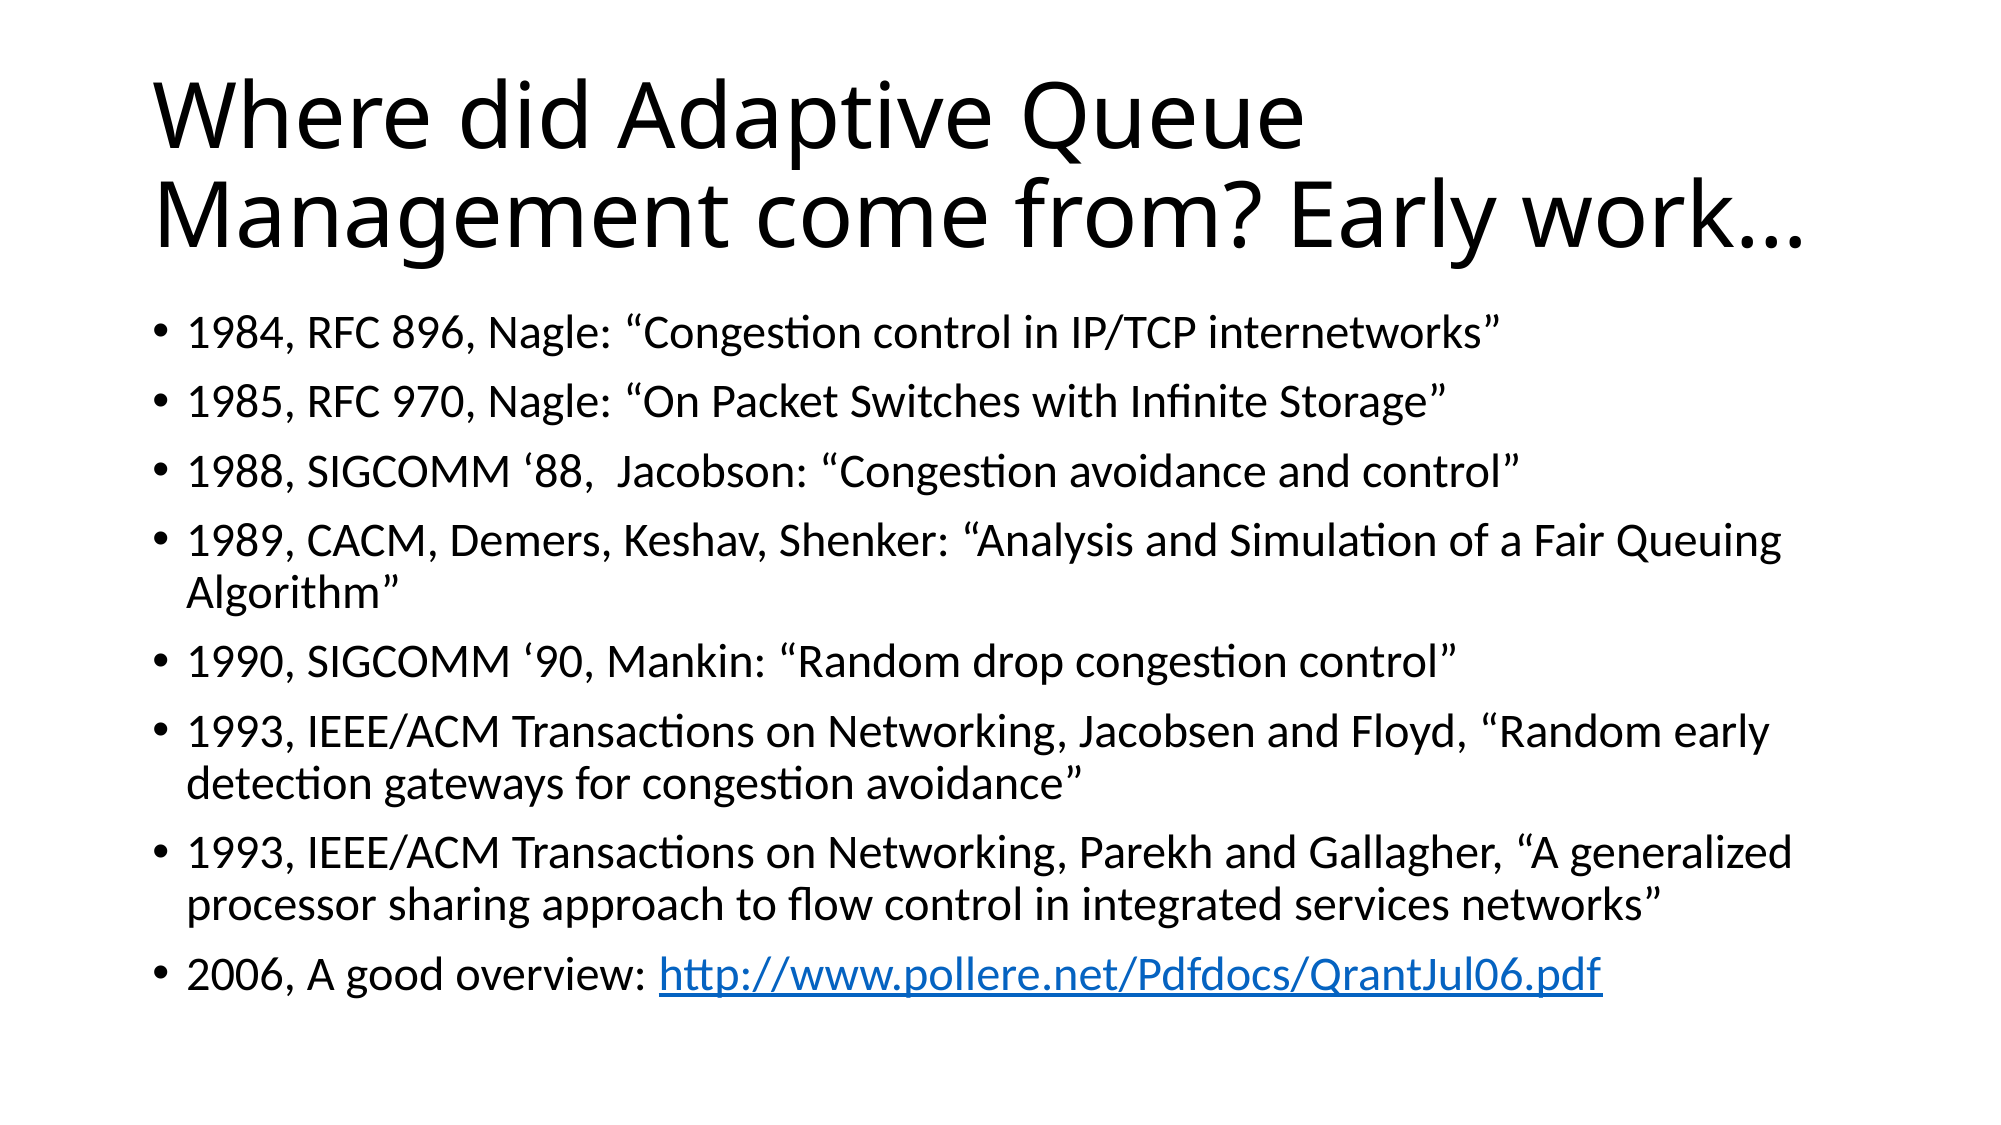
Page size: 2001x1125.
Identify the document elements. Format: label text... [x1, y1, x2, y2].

list 1984, RFC 896, Nagle: “Congestion control in IP/TCP internetworks” 1985, RFC 970, Nagle: “On Packet Switches with Infinite Storage” 1988, SIGCOMM ‘88, Jacobson: “Congestion avoidance and control” 1989, CACM, Demers, Keshav, Shenker: “Analysis and Simulation of a Fair Queuing Algorithm” 1990, SIGCOMM ‘90, Mankin: “Random drop congestion control” 1993, IEEE/ACM Transactions on Networking, Jacobsen and Floyd, “Random early detection gateways for congestion avoidance” 1993, IEEE/ACM Transactions on Networking, Parekh and Gallagher, “A generalized processor sharing approach to flow control in integrated services networks” 2006, A good overview: http://www.pollere.net/Pdfdocs/QrantJul06.pdf [137, 299, 1863, 1014]
title Where did Adaptive Queue Management come from? Early work… [137, 59, 1863, 278]
